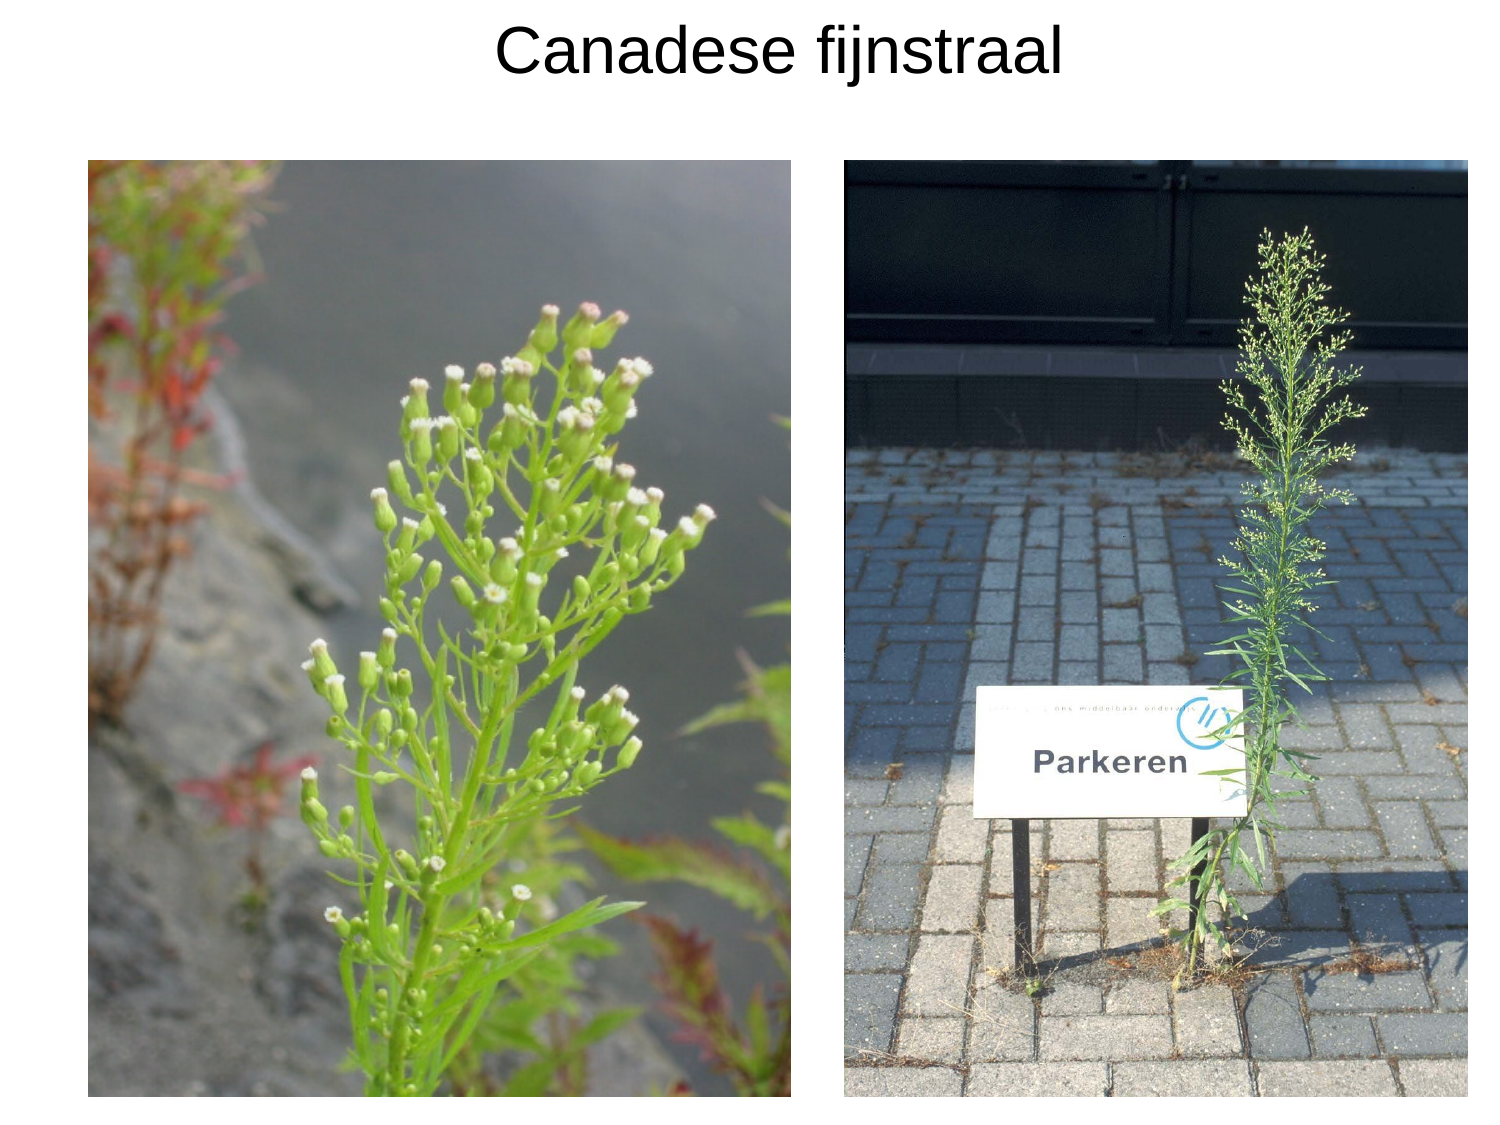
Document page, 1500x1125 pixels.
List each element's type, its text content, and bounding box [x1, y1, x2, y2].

text_box Canadese fijnstraal [100, 0, 1459, 95]
picture [844, 160, 1469, 1098]
picture [88, 160, 791, 1098]
